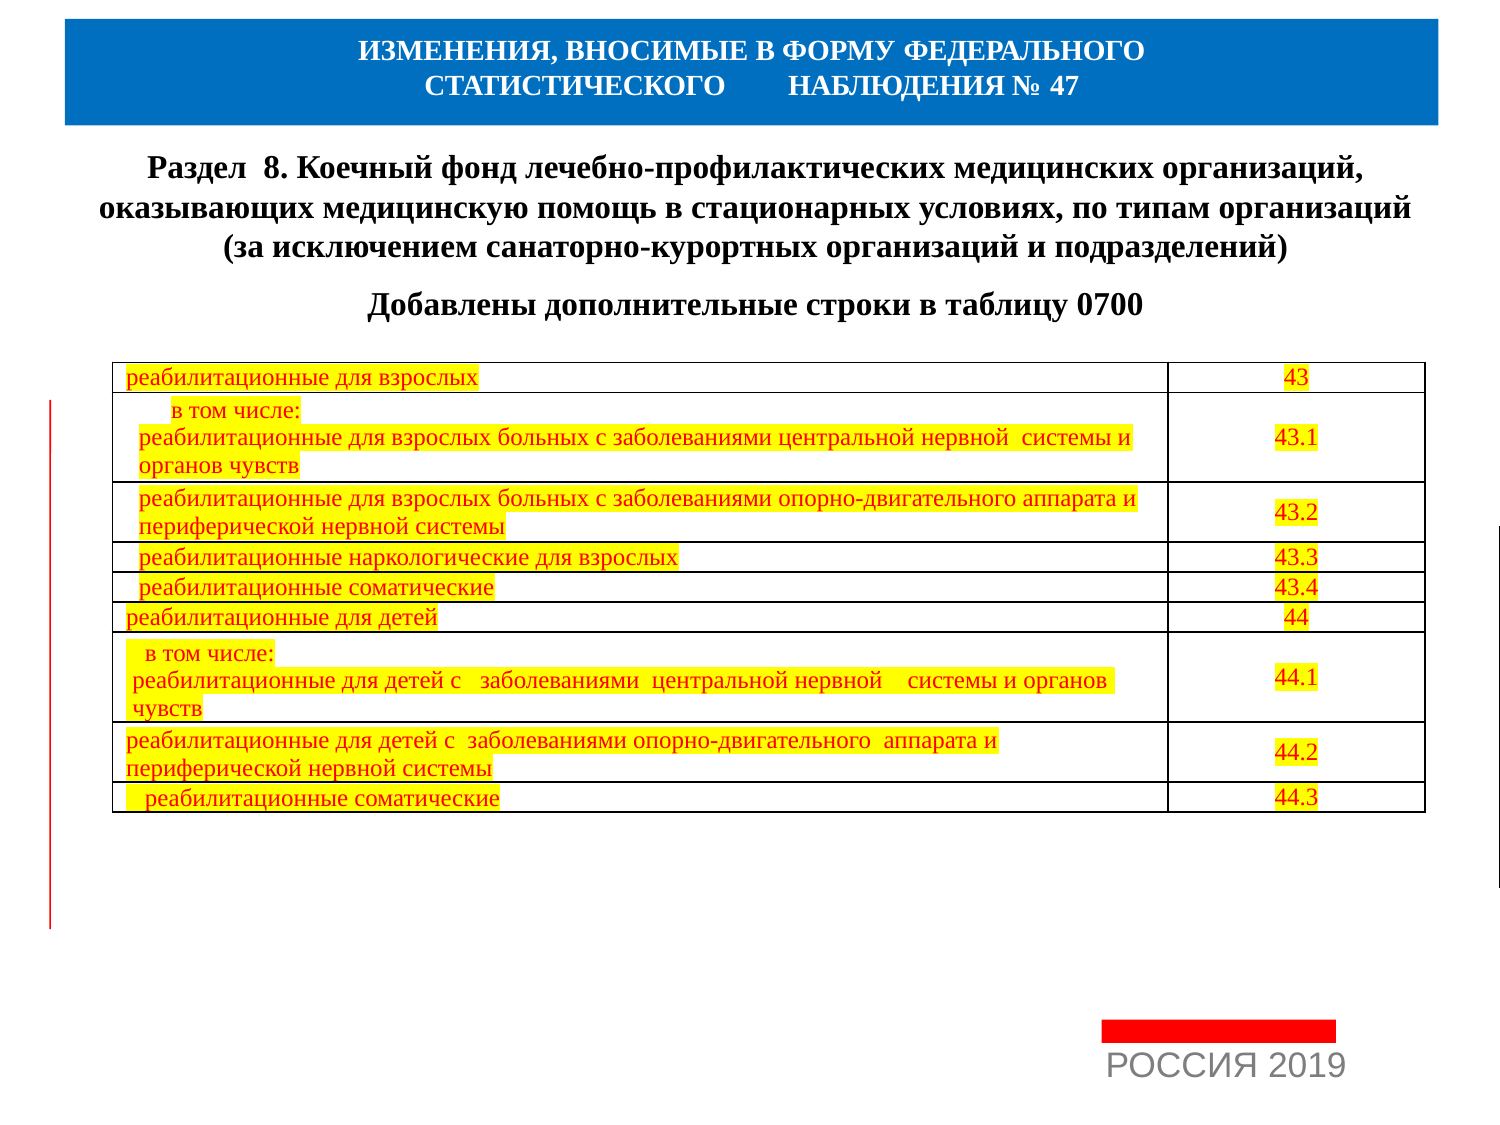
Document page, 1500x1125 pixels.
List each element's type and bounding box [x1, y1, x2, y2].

text_box [62, 274, 1450, 330]
table_cell [1169, 483, 1424, 541]
table_cell [113, 483, 1167, 541]
table_cell [1169, 633, 1424, 721]
table_cell [113, 723, 1167, 781]
table_cell [1169, 783, 1424, 811]
table_header [113, 363, 1167, 392]
text_box [1101, 1019, 1349, 1085]
table_cell [113, 603, 1167, 631]
table_cell [113, 543, 1167, 571]
text_box [64, 18, 1439, 126]
table_cell [113, 393, 1167, 481]
table_cell [1169, 723, 1424, 781]
table_header [1169, 363, 1424, 392]
text_box [49, 137, 1463, 272]
table_cell [1169, 603, 1424, 631]
table_cell [1169, 573, 1424, 601]
table_cell [113, 783, 1167, 811]
table_cell [113, 633, 1167, 721]
table_cell [1169, 393, 1424, 481]
table_cell [1169, 543, 1424, 571]
table_cell [113, 573, 1167, 601]
